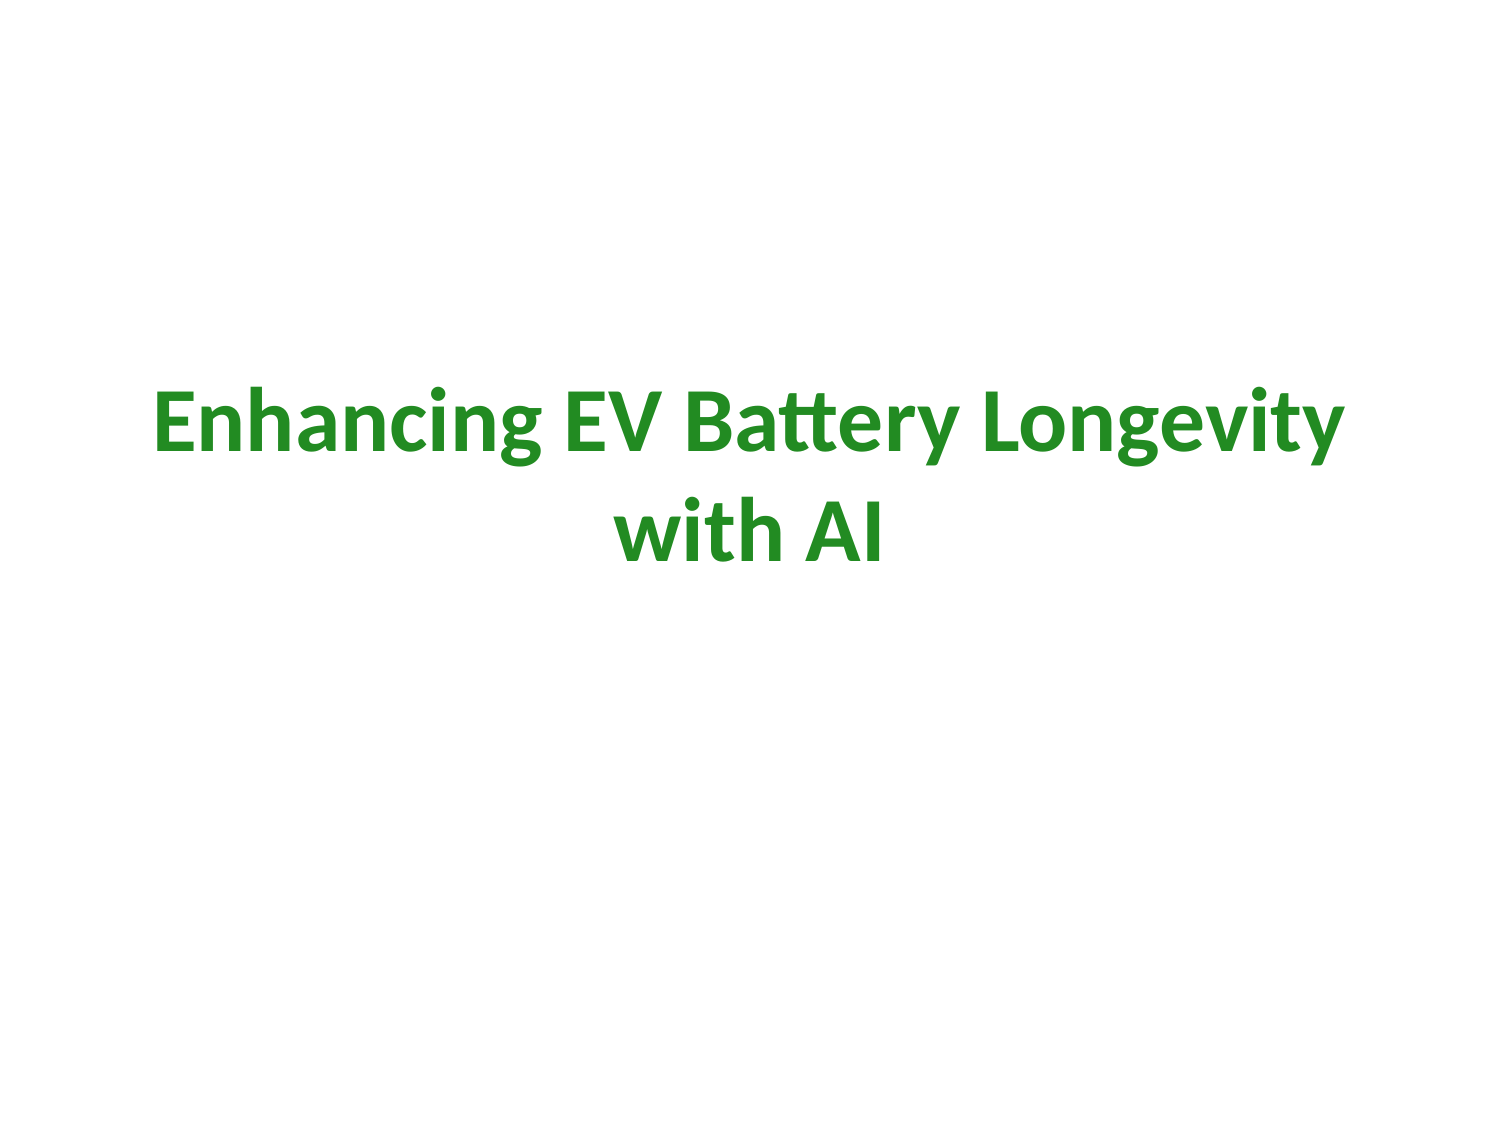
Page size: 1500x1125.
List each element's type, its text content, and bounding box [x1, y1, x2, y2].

title Enhancing EV Battery Longevity with AI [112, 349, 1388, 591]
